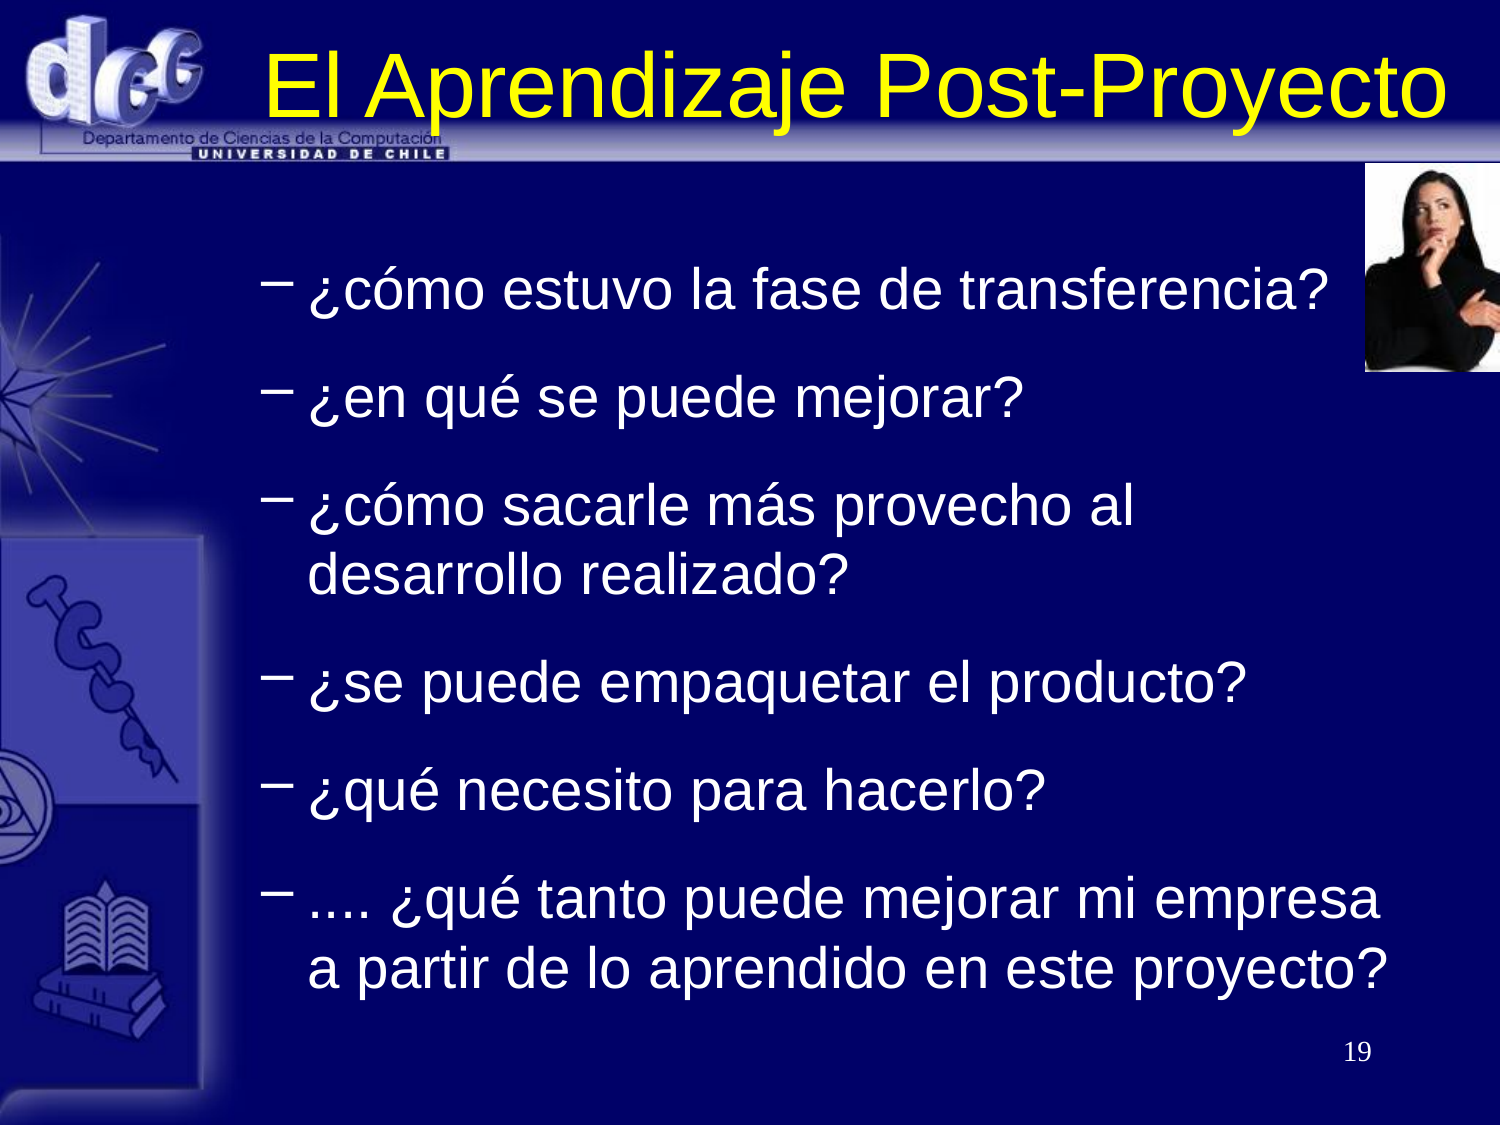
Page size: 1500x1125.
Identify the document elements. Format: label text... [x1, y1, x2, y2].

picture [0, 0, 1500, 1125]
list ¿cómo estuvo la fase de transferencia? ¿en qué se puede mejorar? ¿cómo sacarle más provecho al desarrollo realizado? ¿se puede empaquetar el producto? ¿qué necesito para hacerlo? .... ¿qué tanto puede mejorar mi empresa a partir de lo aprendido en este proyecto? [170, 243, 1416, 1107]
title El Aprendizaje Post-Proyecto [219, 0, 1495, 163]
